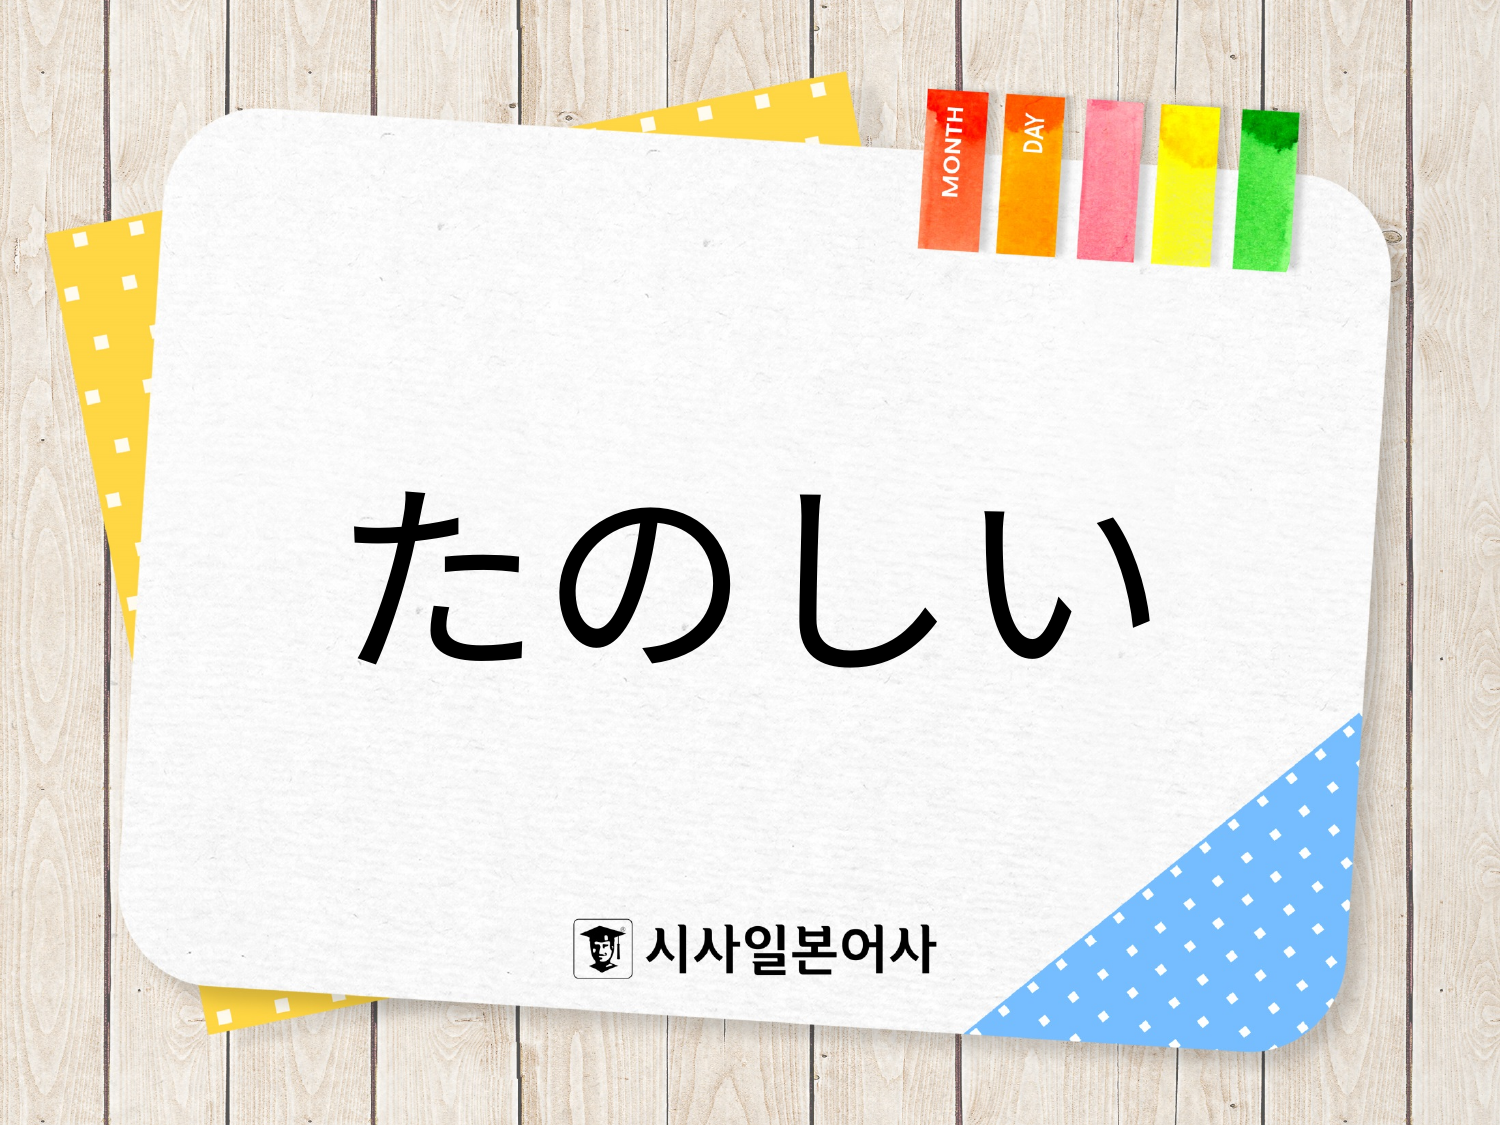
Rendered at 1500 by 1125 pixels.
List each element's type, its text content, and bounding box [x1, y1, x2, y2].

title たのしい [75, 338, 1425, 811]
picture [0, 0, 1500, 1125]
